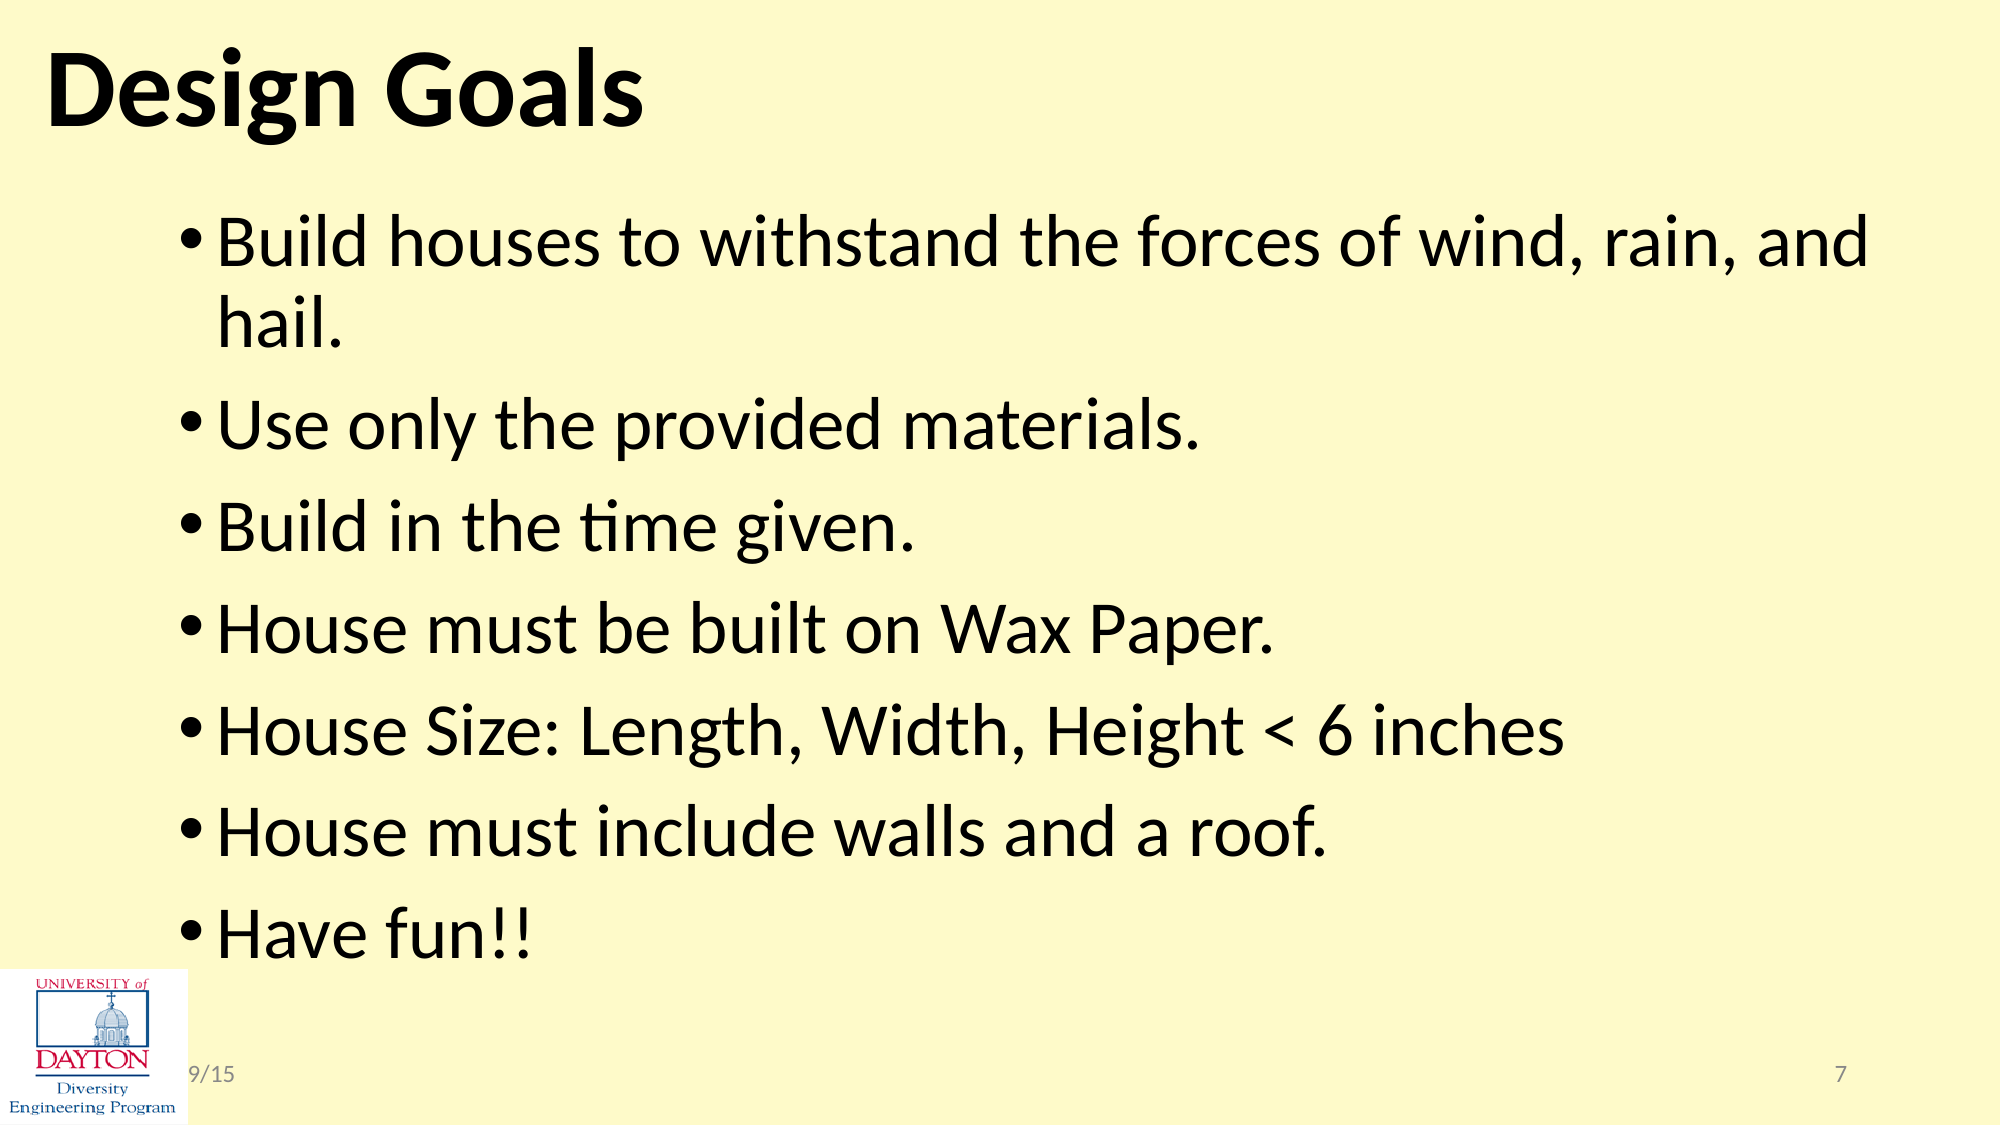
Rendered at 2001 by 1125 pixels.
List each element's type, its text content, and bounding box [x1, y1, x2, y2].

title Design Goals [30, 6, 1865, 175]
list Build houses to withstand the forces of wind, rain, and hail. Use only the provided materials. Build in the time given. House must be built on Wax Paper. House Size: Length, Width, Height < 6 inches House must include walls and a roof. Have fun!! [164, 194, 1889, 1028]
picture [0, 969, 188, 1125]
